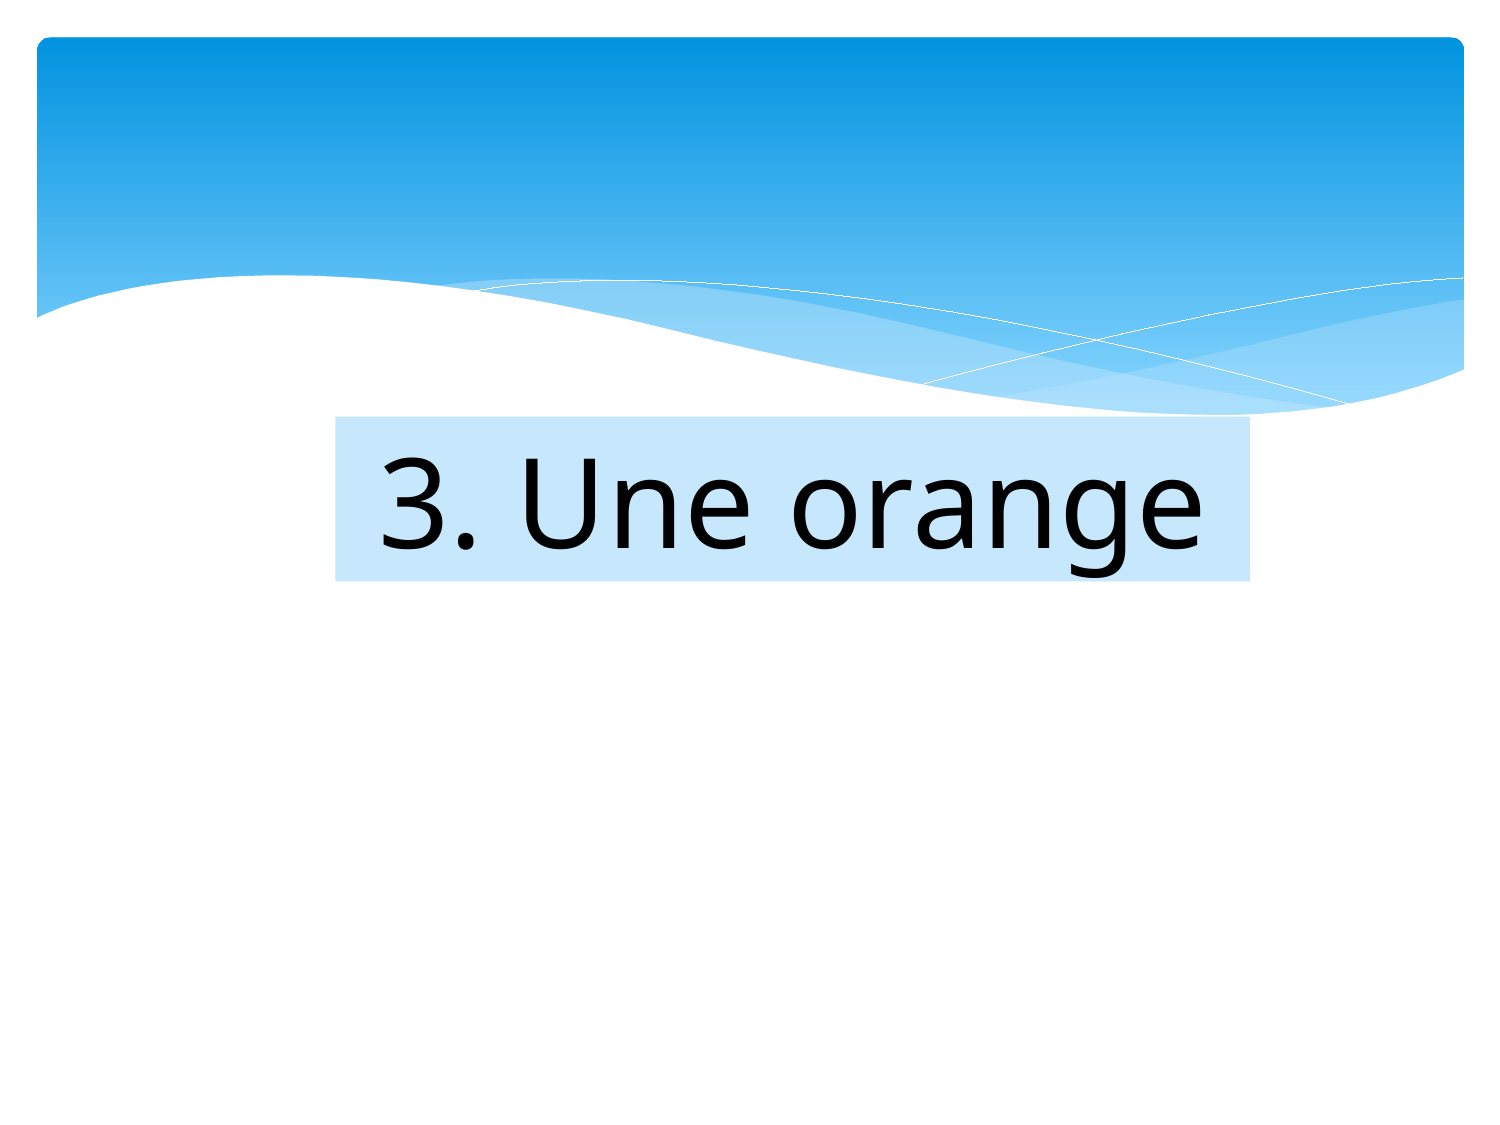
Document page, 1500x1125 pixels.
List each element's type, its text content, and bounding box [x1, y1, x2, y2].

text_box 3. Une orange [335, 416, 1251, 582]
